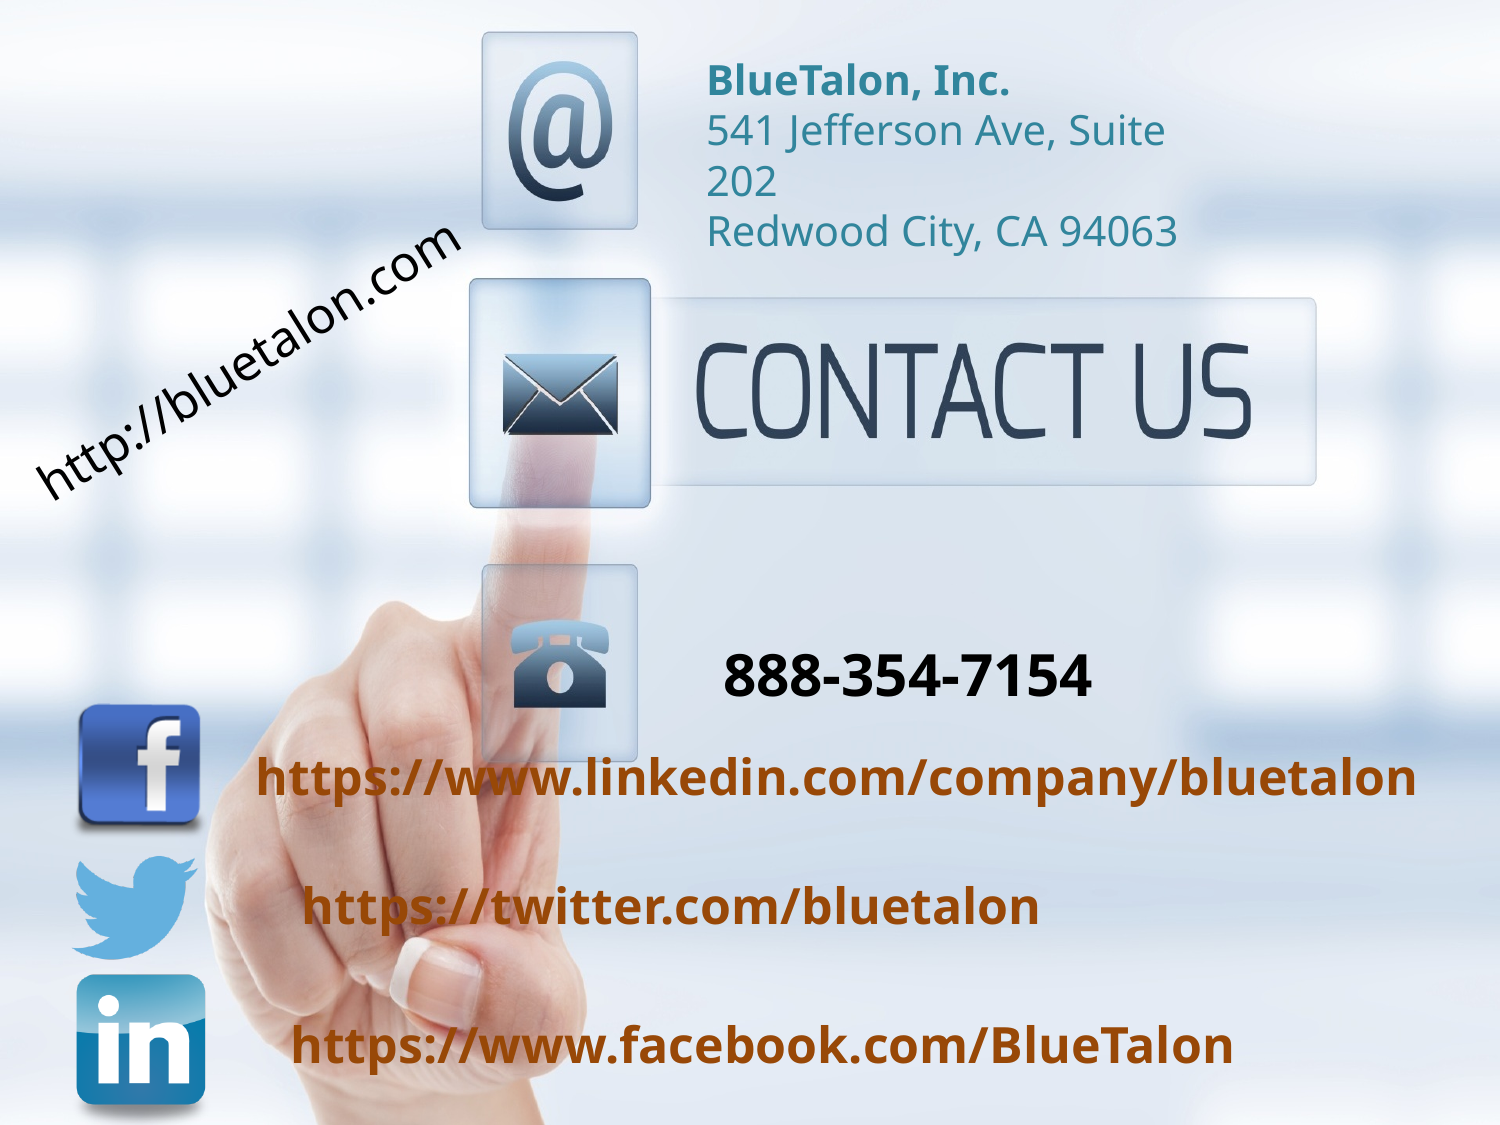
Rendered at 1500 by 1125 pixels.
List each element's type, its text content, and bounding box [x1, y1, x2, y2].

text_box https://www.facebook.com/BlueTalon [275, 1005, 1250, 1081]
text_box 888-354-7154 [708, 630, 1108, 716]
text_box http://bluetalon.com [9, 189, 487, 527]
text_box https://twitter.com/bluetalon [287, 867, 1057, 942]
picture [0, 0, 1500, 1125]
text_box https://www.linkedin.com/company/bluetalon [240, 738, 1434, 813]
text_box BlueTalon, Inc. 541 Jefferson Ave, Suite 202 Redwood City, CA 94063 [691, 46, 1231, 262]
